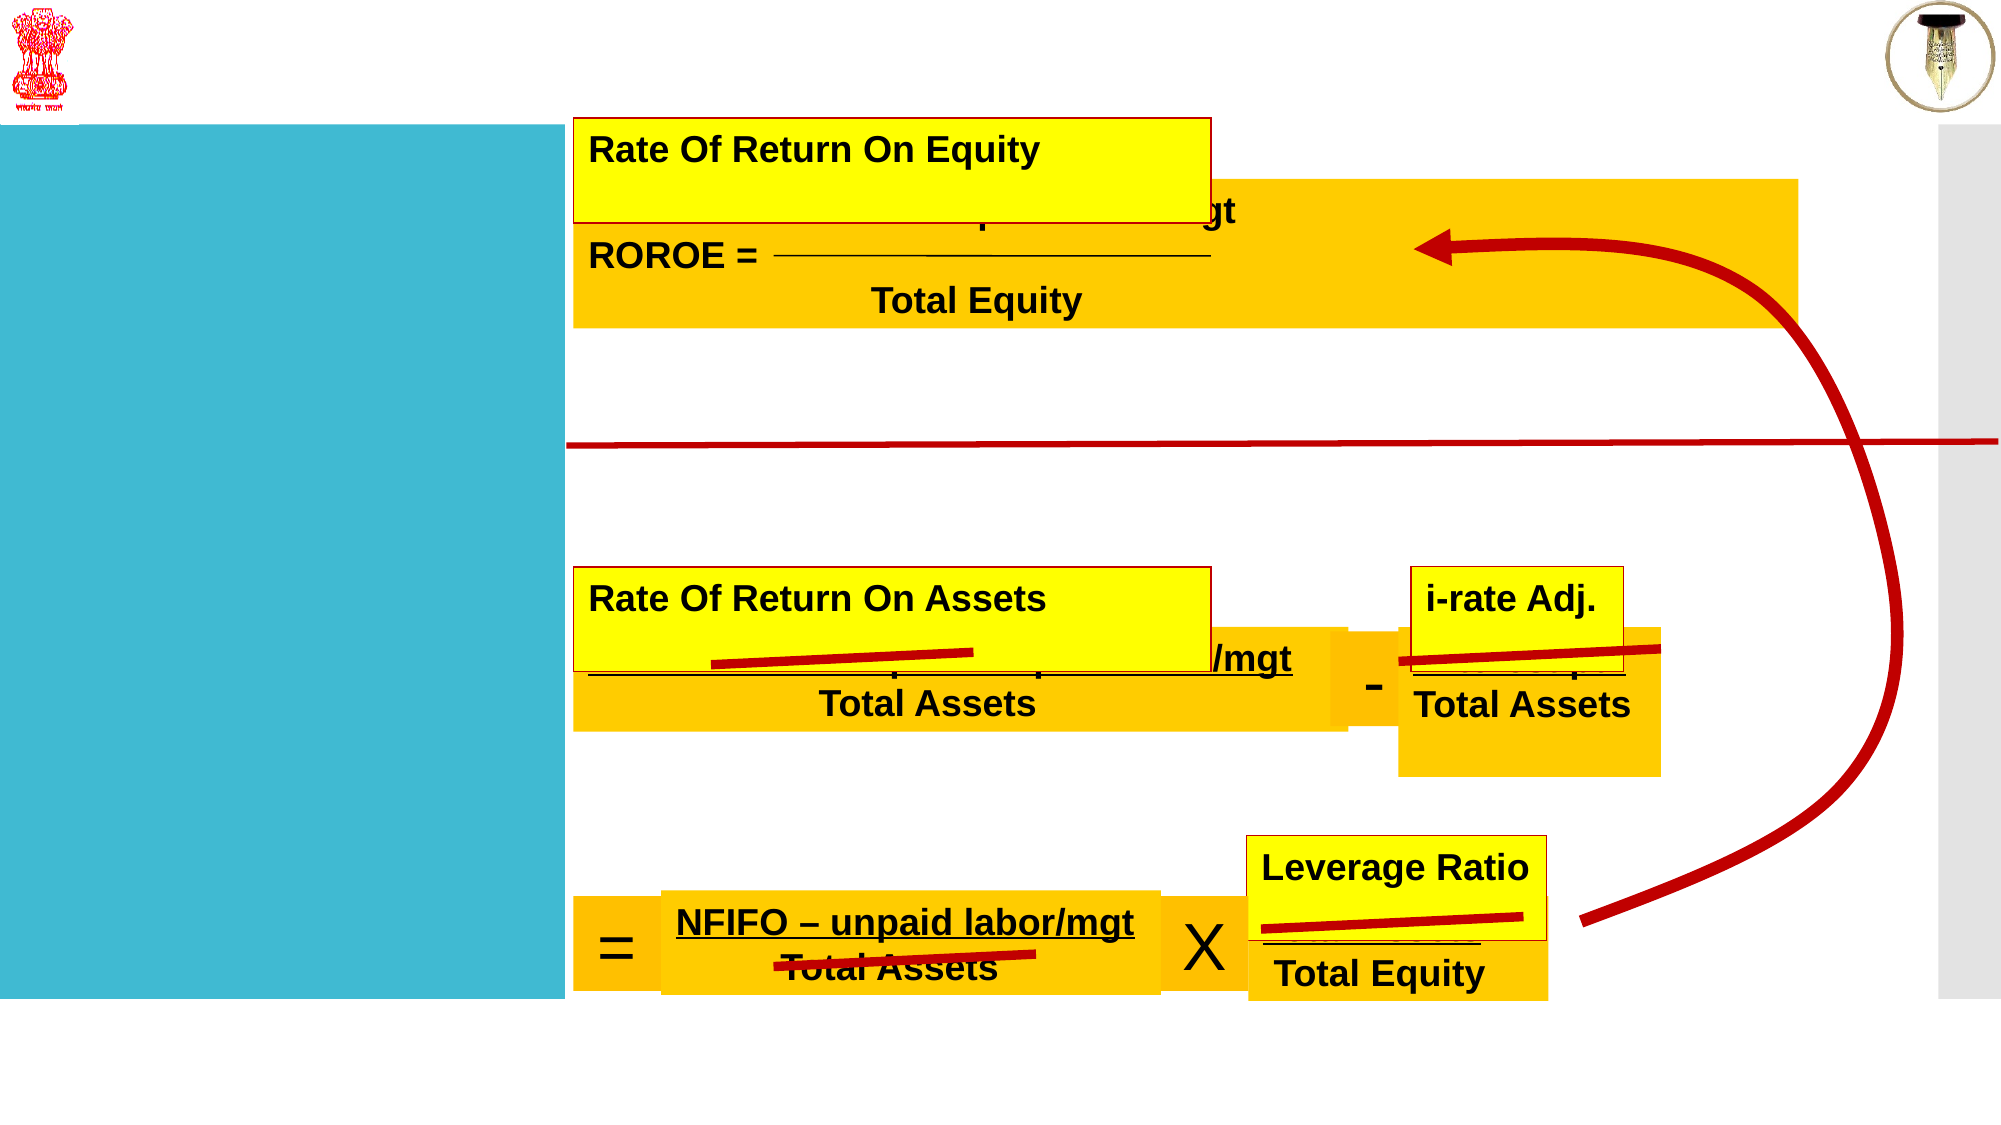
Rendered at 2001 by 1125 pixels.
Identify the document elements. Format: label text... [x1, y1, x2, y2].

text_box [0, 0, 79, 125]
text_box i-rate Adj. [1410, 566, 1512, 648]
text_box - [1330, 631, 1398, 727]
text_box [1398, 648, 1662, 662]
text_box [773, 953, 1037, 967]
text_box X [1160, 896, 1249, 991]
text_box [1260, 916, 1524, 930]
text_box i-rate Adj. [1410, 662, 1518, 672]
picture [1884, 0, 1996, 113]
text_box [1413, 242, 1856, 441]
text_box [1462, 446, 1899, 923]
text_box NFIFO – unpaid labor/mgt Total Assets [661, 890, 1161, 995]
text_box Rate Of Return On Assets [573, 566, 1211, 672]
text_box interest pd. Total Assets [1398, 666, 1544, 777]
text_box Total Assets Total Equity [1248, 896, 1549, 1001]
text_box NFIFO – unpaid labor/mgt ROROE = Total Equity [573, 178, 1799, 329]
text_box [566, 441, 1999, 446]
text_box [710, 651, 974, 665]
text_box Leverage Ratio [1246, 835, 1547, 941]
text_box Rate Of Return On Equity [573, 118, 1211, 223]
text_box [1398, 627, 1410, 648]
text_box = [573, 896, 661, 991]
text_box NFIFO + interest pd. – unpaid labor/mgt Total Assets [573, 626, 1349, 732]
